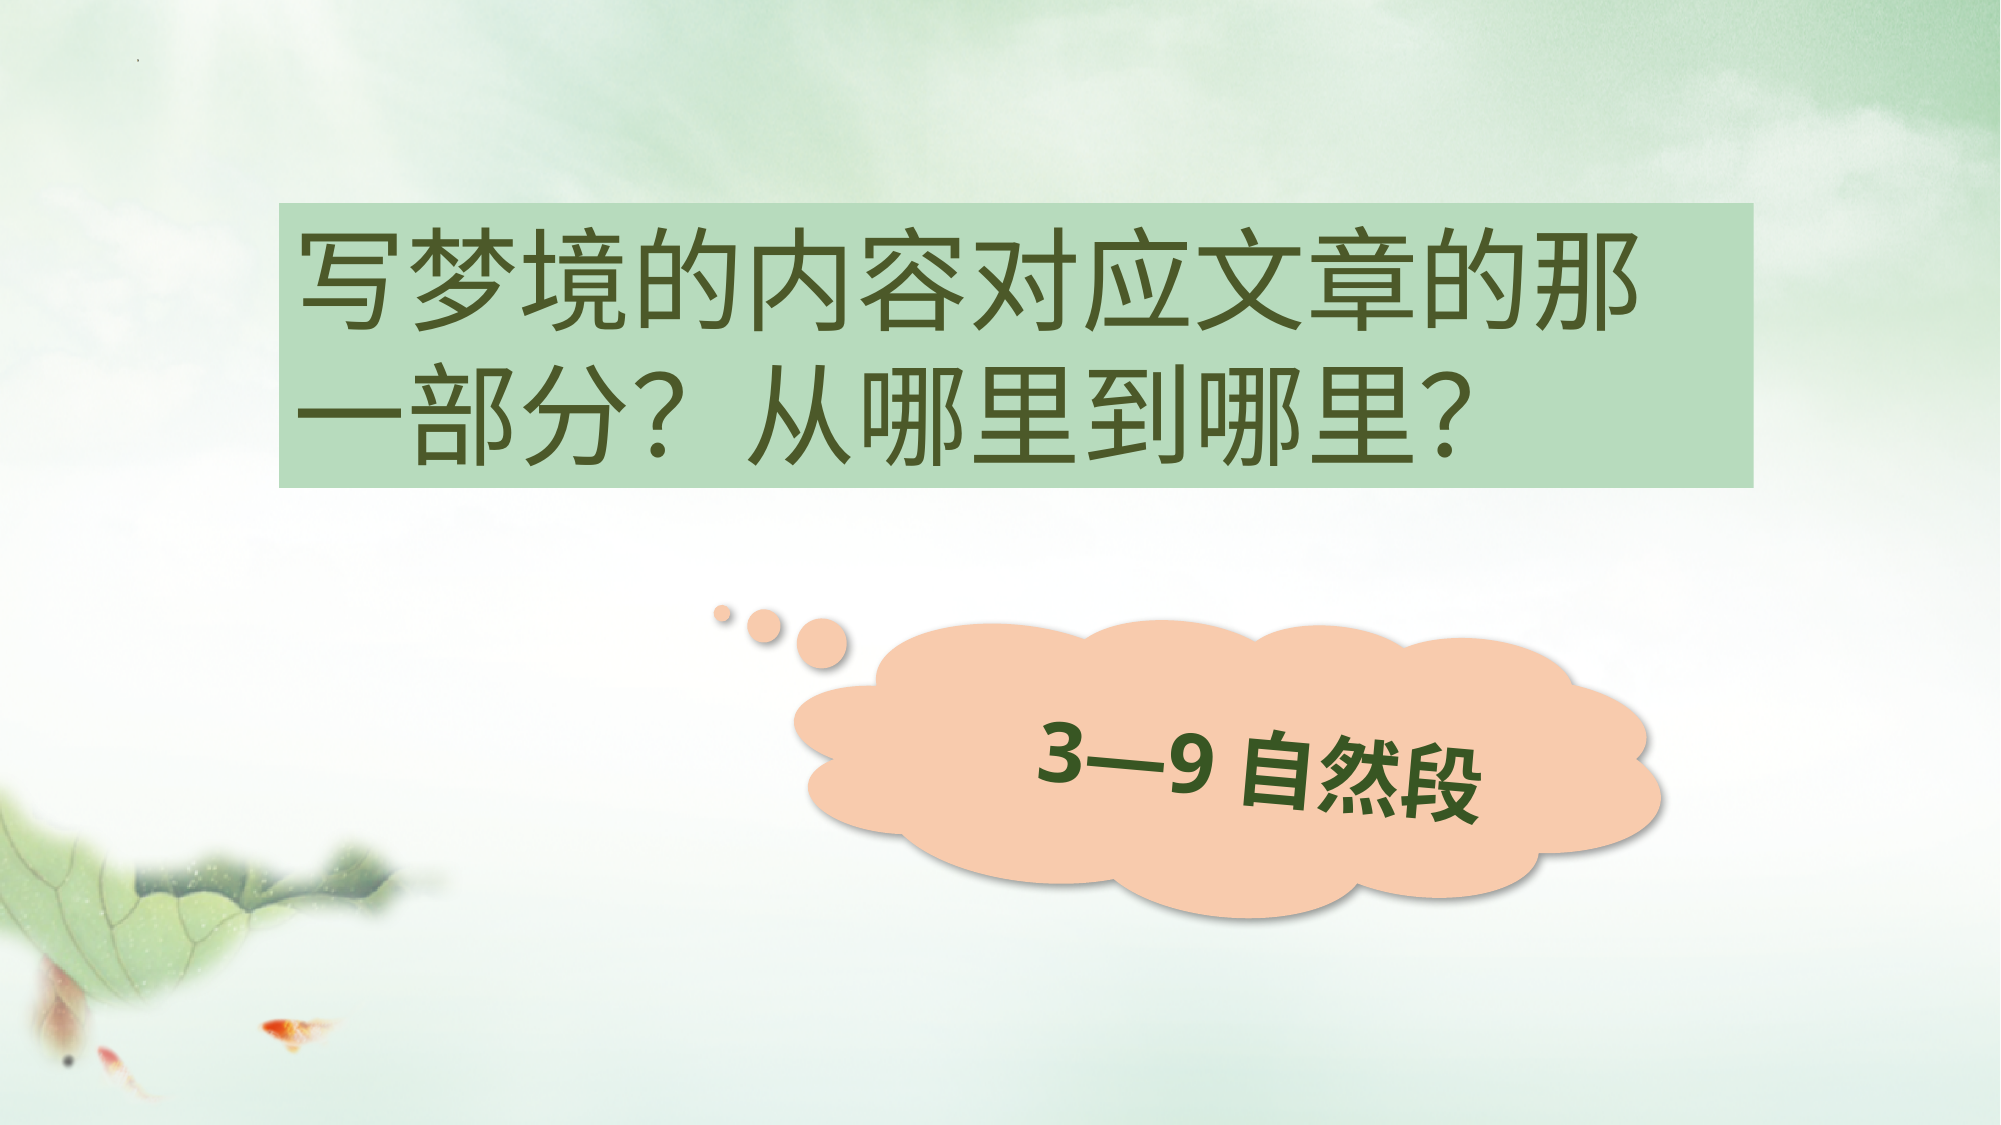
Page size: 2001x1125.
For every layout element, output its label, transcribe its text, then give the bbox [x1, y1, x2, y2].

text_box 3—9自然段 [930, 660, 1594, 852]
text_box [793, 619, 1662, 919]
text_box [713, 604, 731, 623]
text_box [746, 608, 782, 643]
text_box 写梦境的内容对应文章的那一部分？从哪里到哪里？ [279, 203, 1754, 488]
picture [0, 0, 2001, 1125]
text_box [796, 617, 848, 669]
